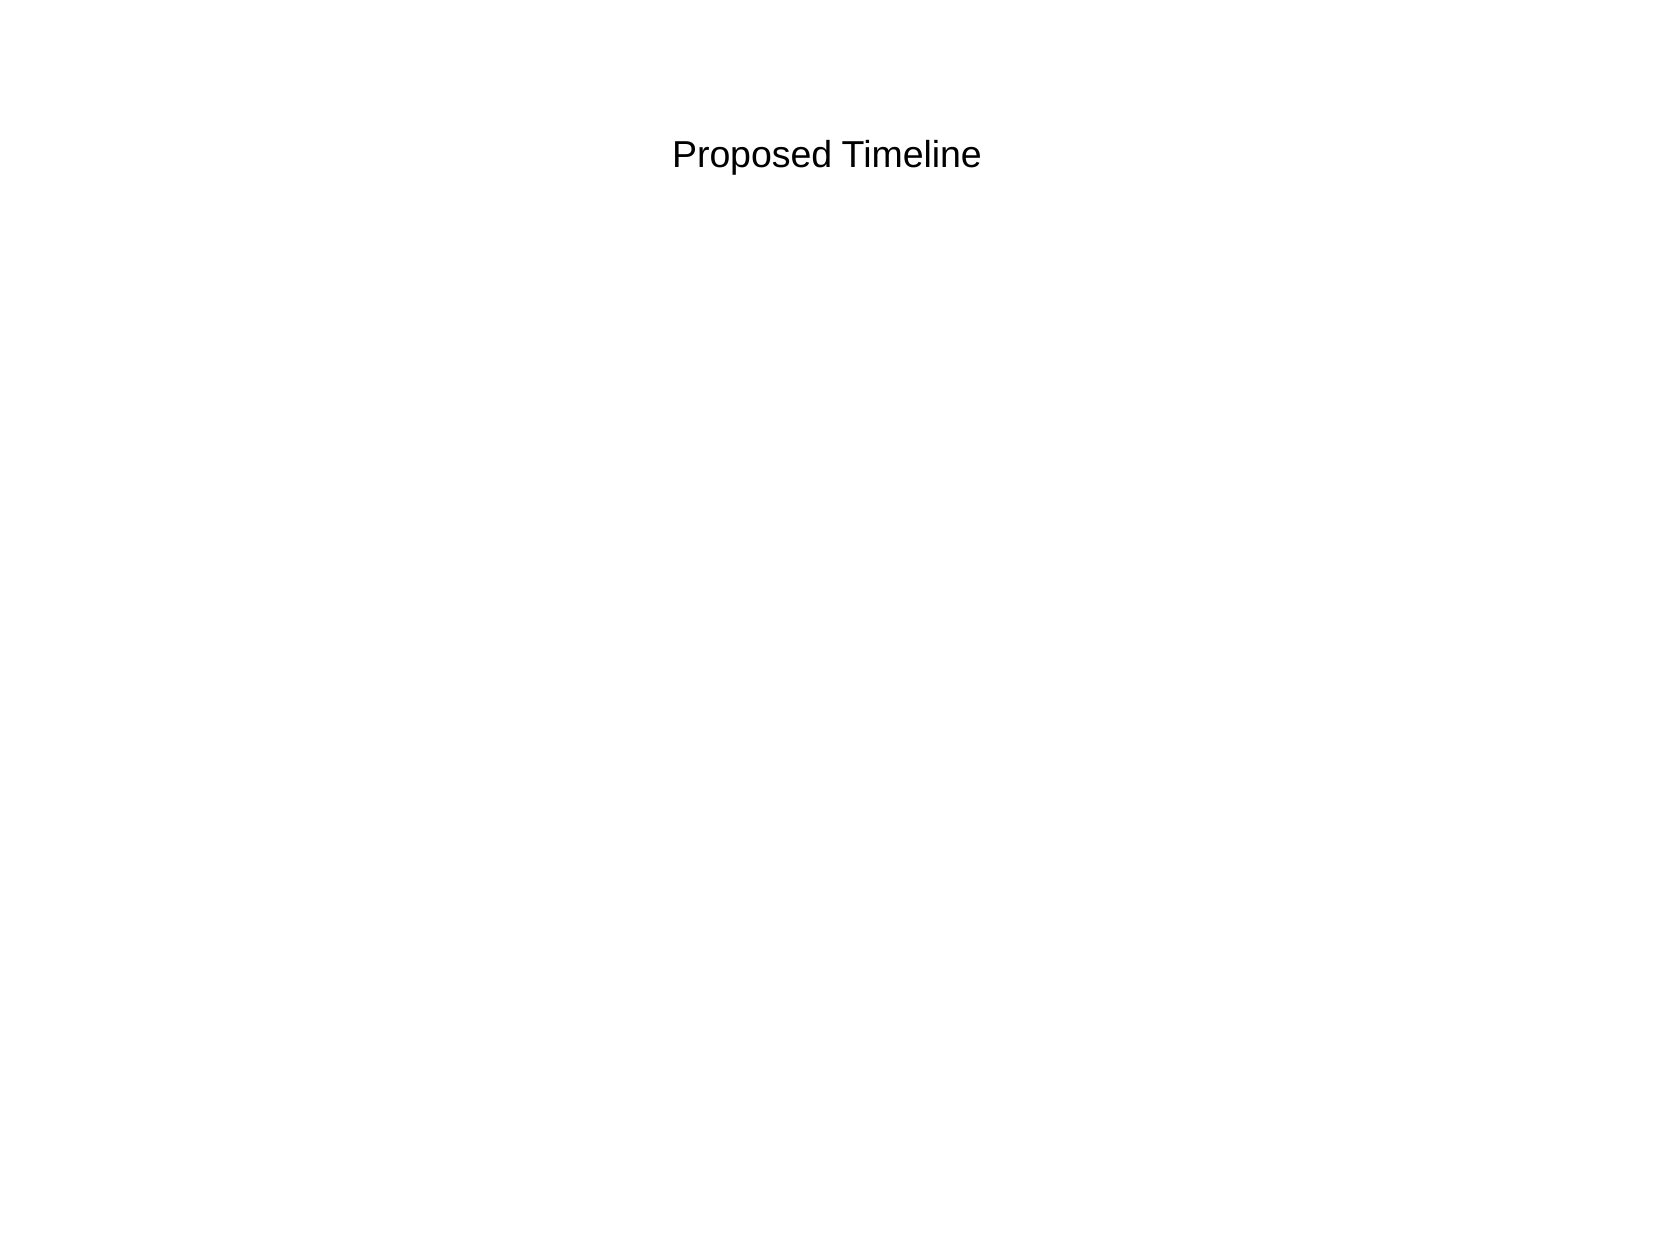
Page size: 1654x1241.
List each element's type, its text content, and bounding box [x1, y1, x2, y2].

text_box Proposed Timeline [82, 49, 1571, 257]
